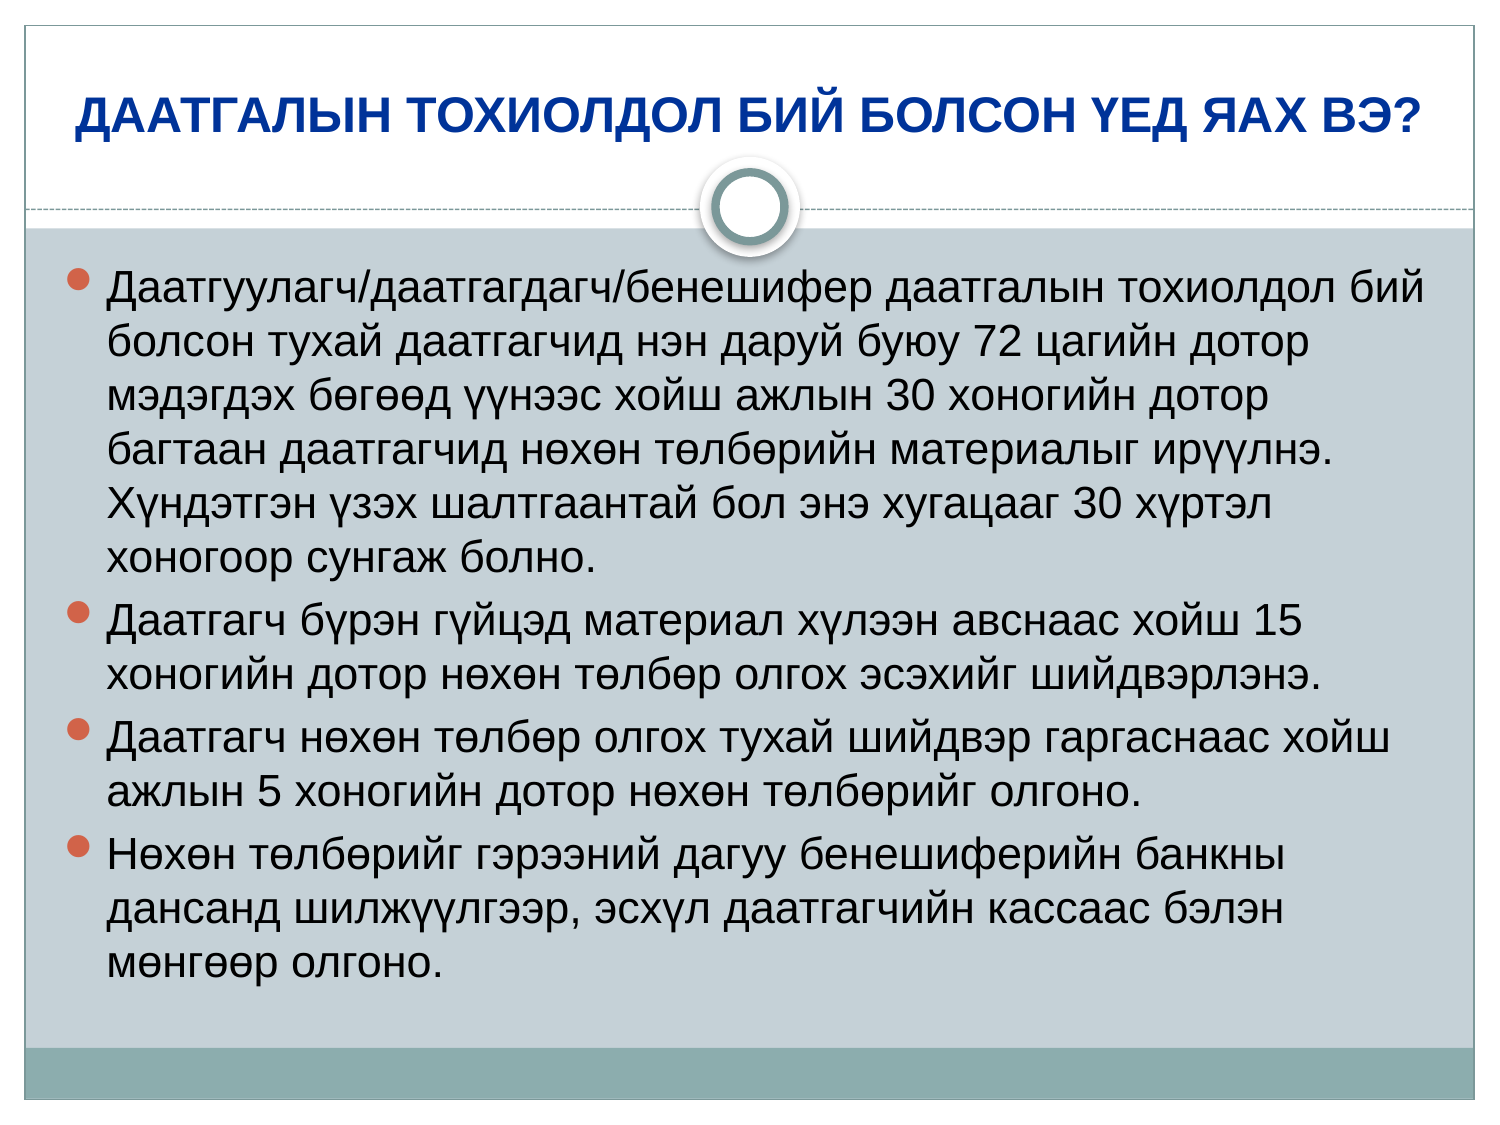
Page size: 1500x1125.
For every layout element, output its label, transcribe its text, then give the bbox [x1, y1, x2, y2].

list Даатгуулагч/даатгагдагч/бенешифер даатгалын тохиолдол бий болсон тухай даатгагчид нэн даруй буюу 72 цагийн дотор мэдэгдэх бөгөөд үүнээс хойш ажлын 30 хоногийн дотор багтаан даатгагчид нөхөн төлбөрийн материалыг ирүүлнэ. Хүндэтгэн үзэх шалтгаантай бол энэ хугацааг 30 хүртэл хоногоор сунгаж болно. Даатгагч бүрэн гүйцэд материал хүлээн авснаас хойш 15 хоногийн дотор нөхөн төлбөр олгох эсэхийг шийдвэрлэнэ. Даатгагч нөхөн төлбөр олгох тухай шийдвэр гаргаснаас хойш ажлын 5 хоногийн дотор нөхөн төлбөрийг олгоно. Нөхөн төлбөрийг гэрээний дагуу бенешиферийн банкны дансанд шилжүүлгээр, эсхүл даатгагчийн кассаас бэлэн мөнгөөр олгоно. [49, 250, 1445, 1001]
title ДААТГАЛЫН ТОХИОЛДОЛ БИЙ БОЛСОН ҮЕД ЯАХ ВЭ? [49, 37, 1450, 150]
